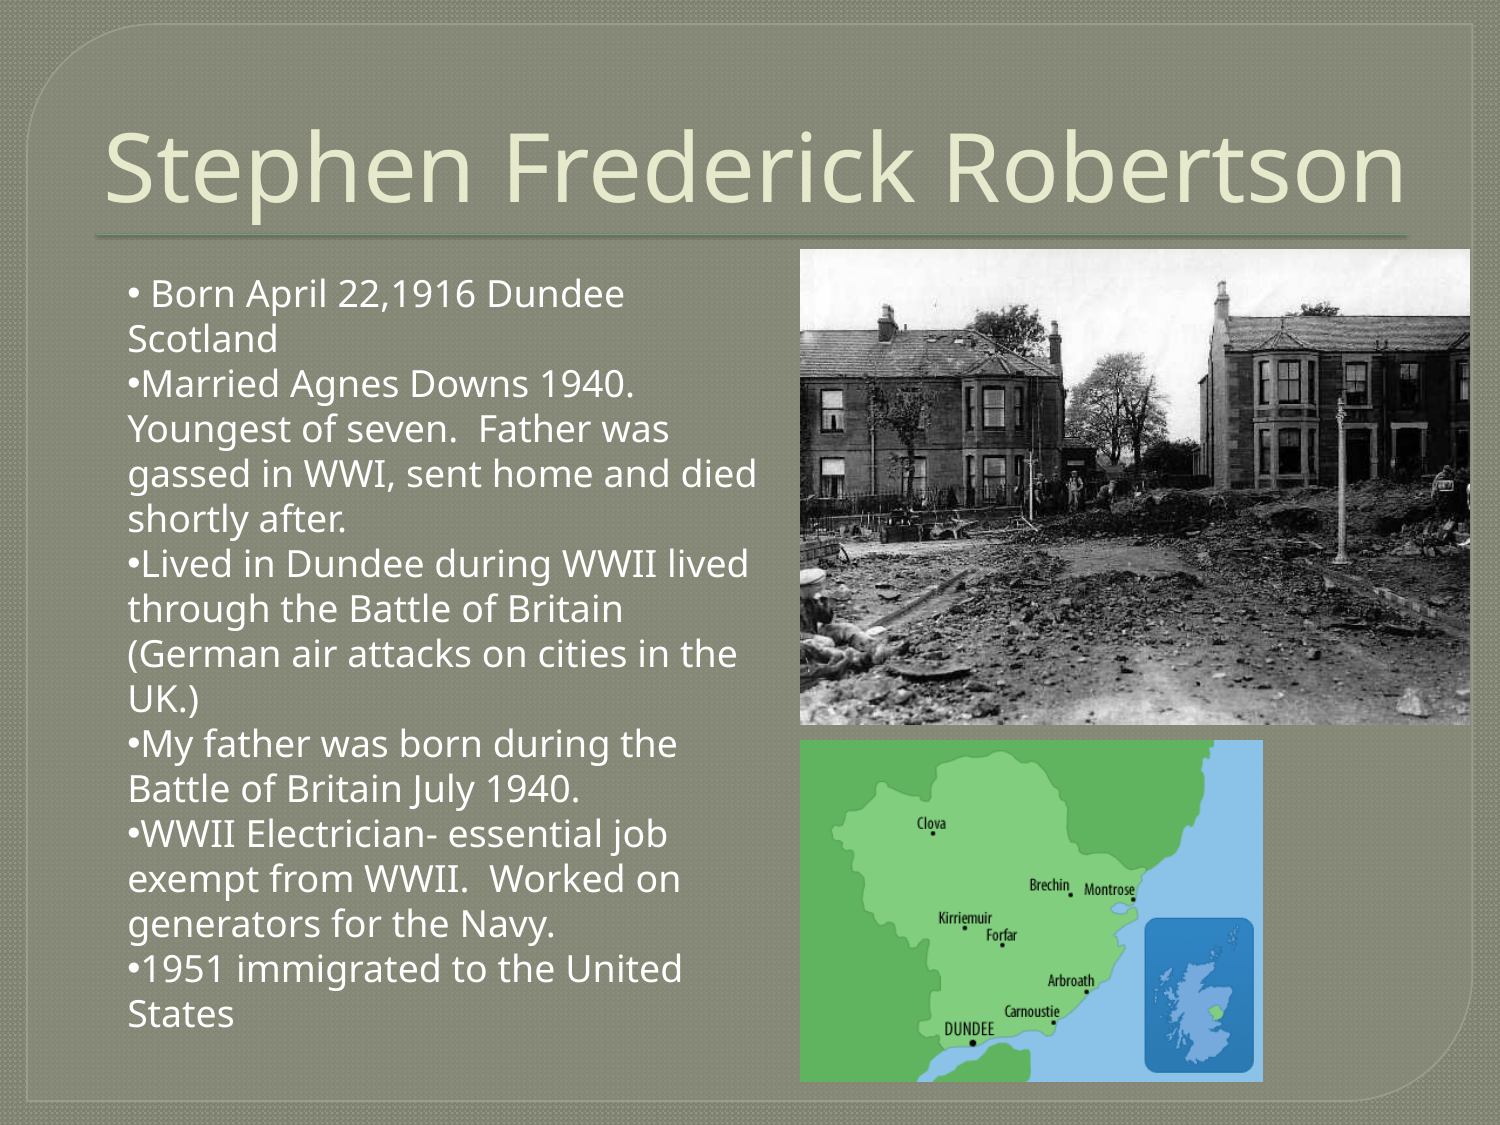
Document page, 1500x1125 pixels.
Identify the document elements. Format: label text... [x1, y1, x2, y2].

text_box Born April 22,1916 Dundee Scotland Married Agnes Downs 1940. Youngest of seven. Father was gassed in WWI, sent home and died shortly after. Lived in Dundee during WWII lived through the Battle of Britain (German air attacks on cities in the UK.) My father was born during the Battle of Britain July 1940. WWII Electrician- essential job exempt from WWII. Worked on generators for the Navy. 1951 immigrated to the United States [112, 262, 797, 1125]
picture [799, 740, 1263, 1082]
picture [799, 249, 1470, 726]
title Stephen Frederick Robertson [75, 41, 1425, 229]
